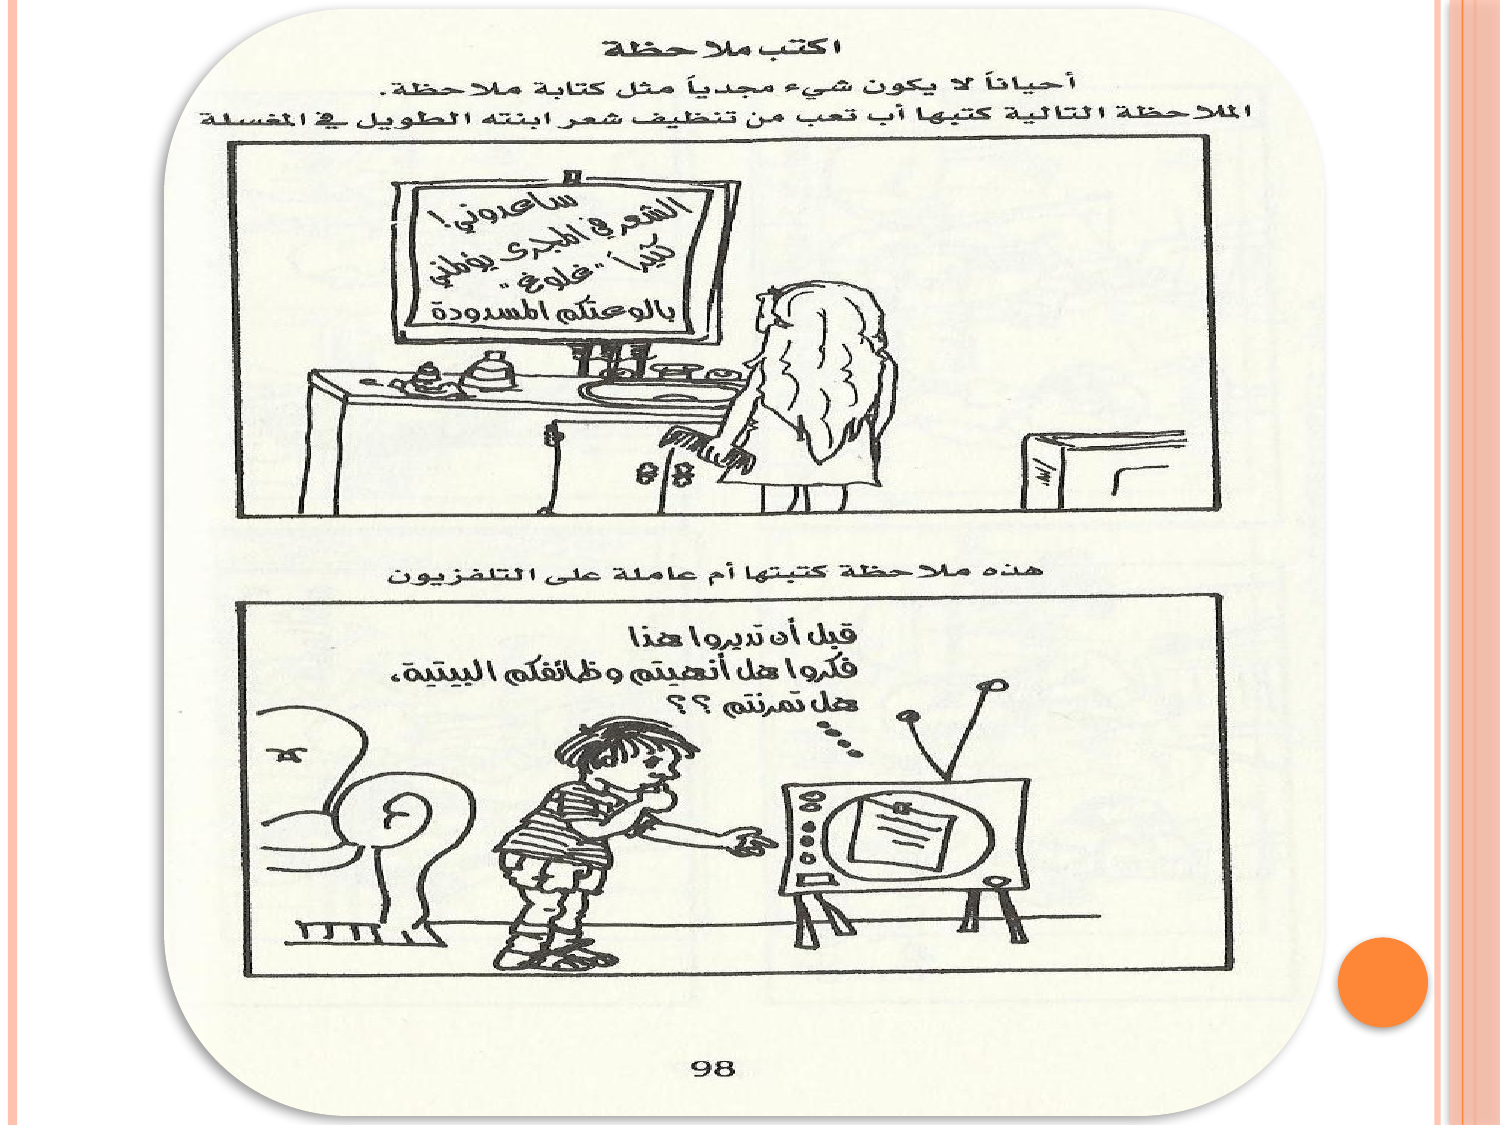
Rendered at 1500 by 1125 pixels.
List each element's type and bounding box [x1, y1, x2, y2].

picture [163, 8, 1325, 1117]
